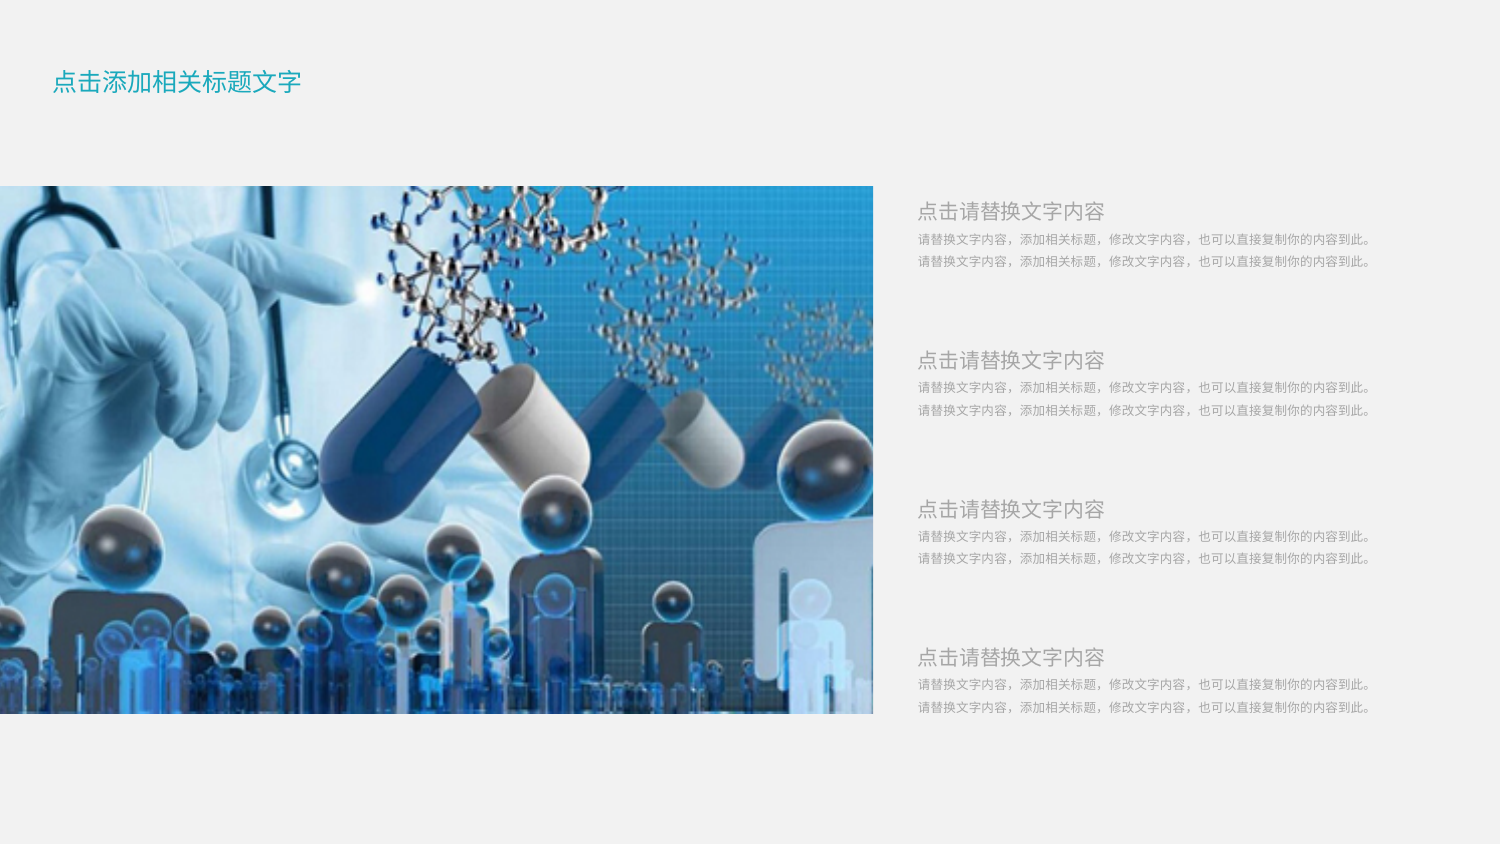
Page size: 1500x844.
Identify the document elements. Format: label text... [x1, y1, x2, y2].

text_box [0, 185, 875, 715]
text_box 点击请替换文字内容 请替换文字内容，添加相关标题，修改文字内容，也可以直接复制你的内容到此。请替换文字内容，添加相关标题，修改文字内容，也可以直接复制你的内容到此。 [918, 632, 1364, 715]
text_box 点击请替换文字内容 请替换文字内容，添加相关标题，修改文字内容，也可以直接复制你的内容到此。请替换文字内容，添加相关标题，修改文字内容，也可以直接复制你的内容到此。 [918, 335, 1364, 418]
text_box 点击请替换文字内容 请替换文字内容，添加相关标题，修改文字内容，也可以直接复制你的内容到此。请替换文字内容，添加相关标题，修改文字内容，也可以直接复制你的内容到此。 [918, 186, 1364, 270]
text_box 点击请替换文字内容 请替换文字内容，添加相关标题，修改文字内容，也可以直接复制你的内容到此。请替换文字内容，添加相关标题，修改文字内容，也可以直接复制你的内容到此。 [918, 483, 1364, 567]
